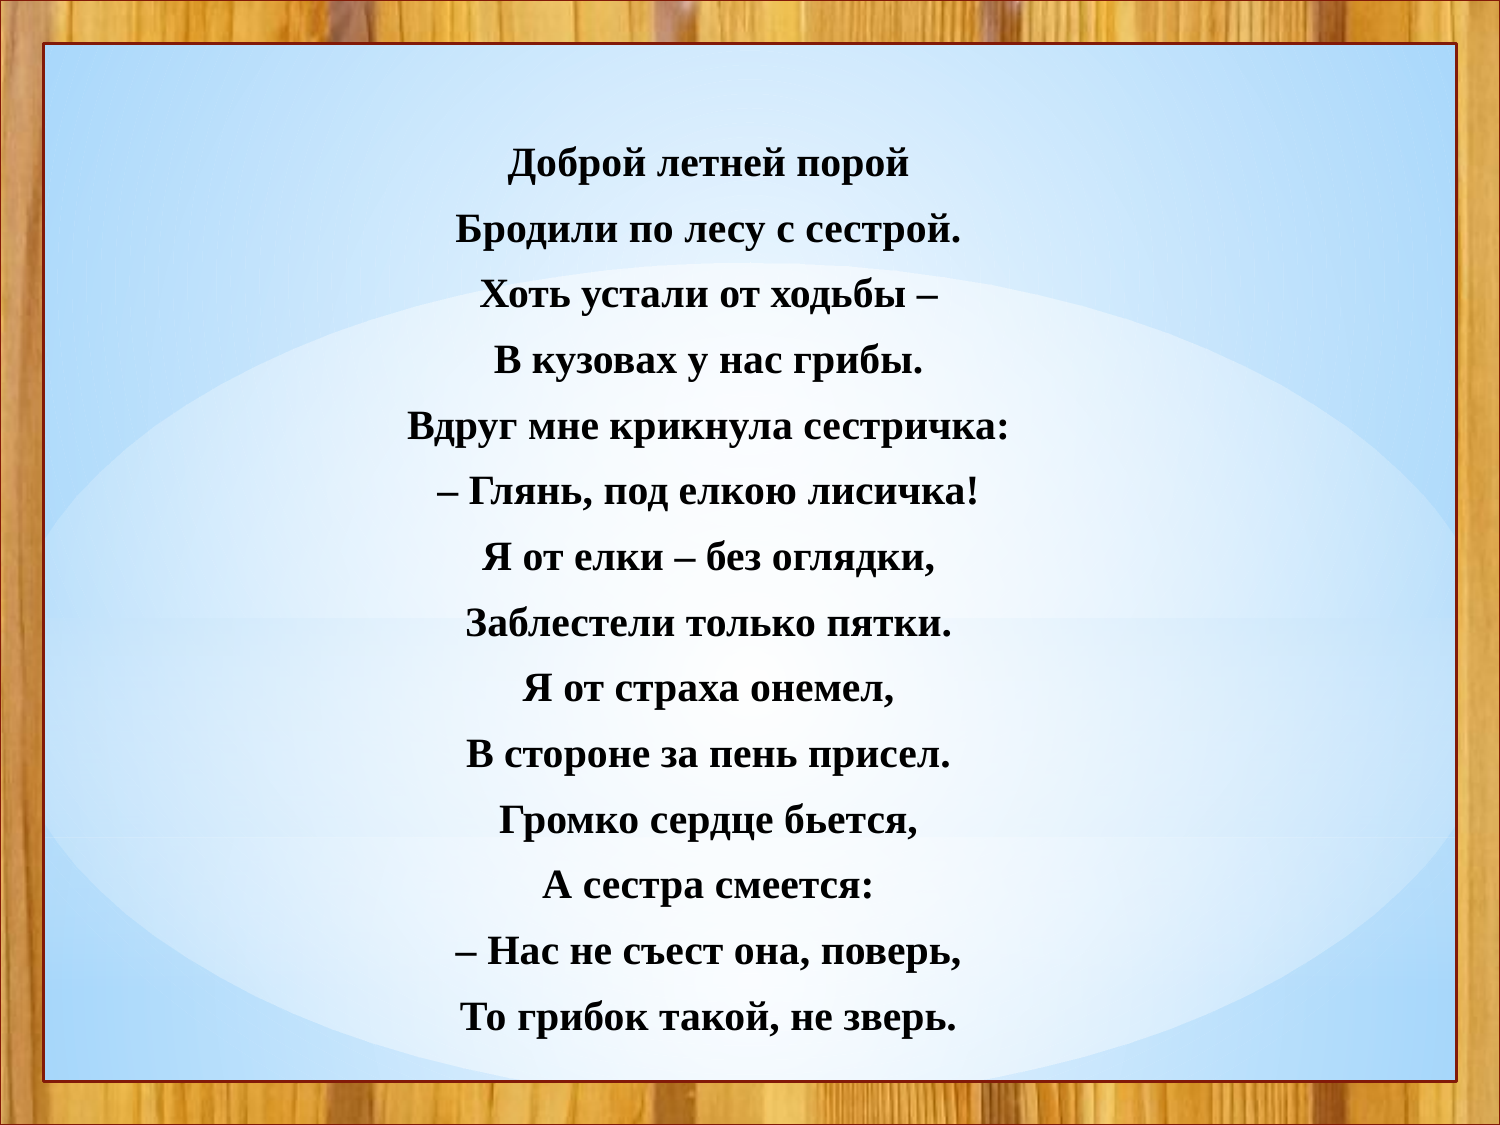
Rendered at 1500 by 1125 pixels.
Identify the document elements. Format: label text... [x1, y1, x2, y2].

text_box Доброй летней порой Бродили по лесу с сестрой. Хоть устали от ходьбы – В кузовах у нас грибы. Вдруг мне крикнула сестричка: – Глянь, под елкою лисичка! Я от елки – без оглядки, Заблестели только пятки. Я от страха онемел, В стороне за пень присел. Громко сердце бьется, А сестра смеется: – Нас не съест она, поверь, То грибок такой, не зверь. [230, 127, 1187, 1046]
picture [1, 1, 1499, 1124]
